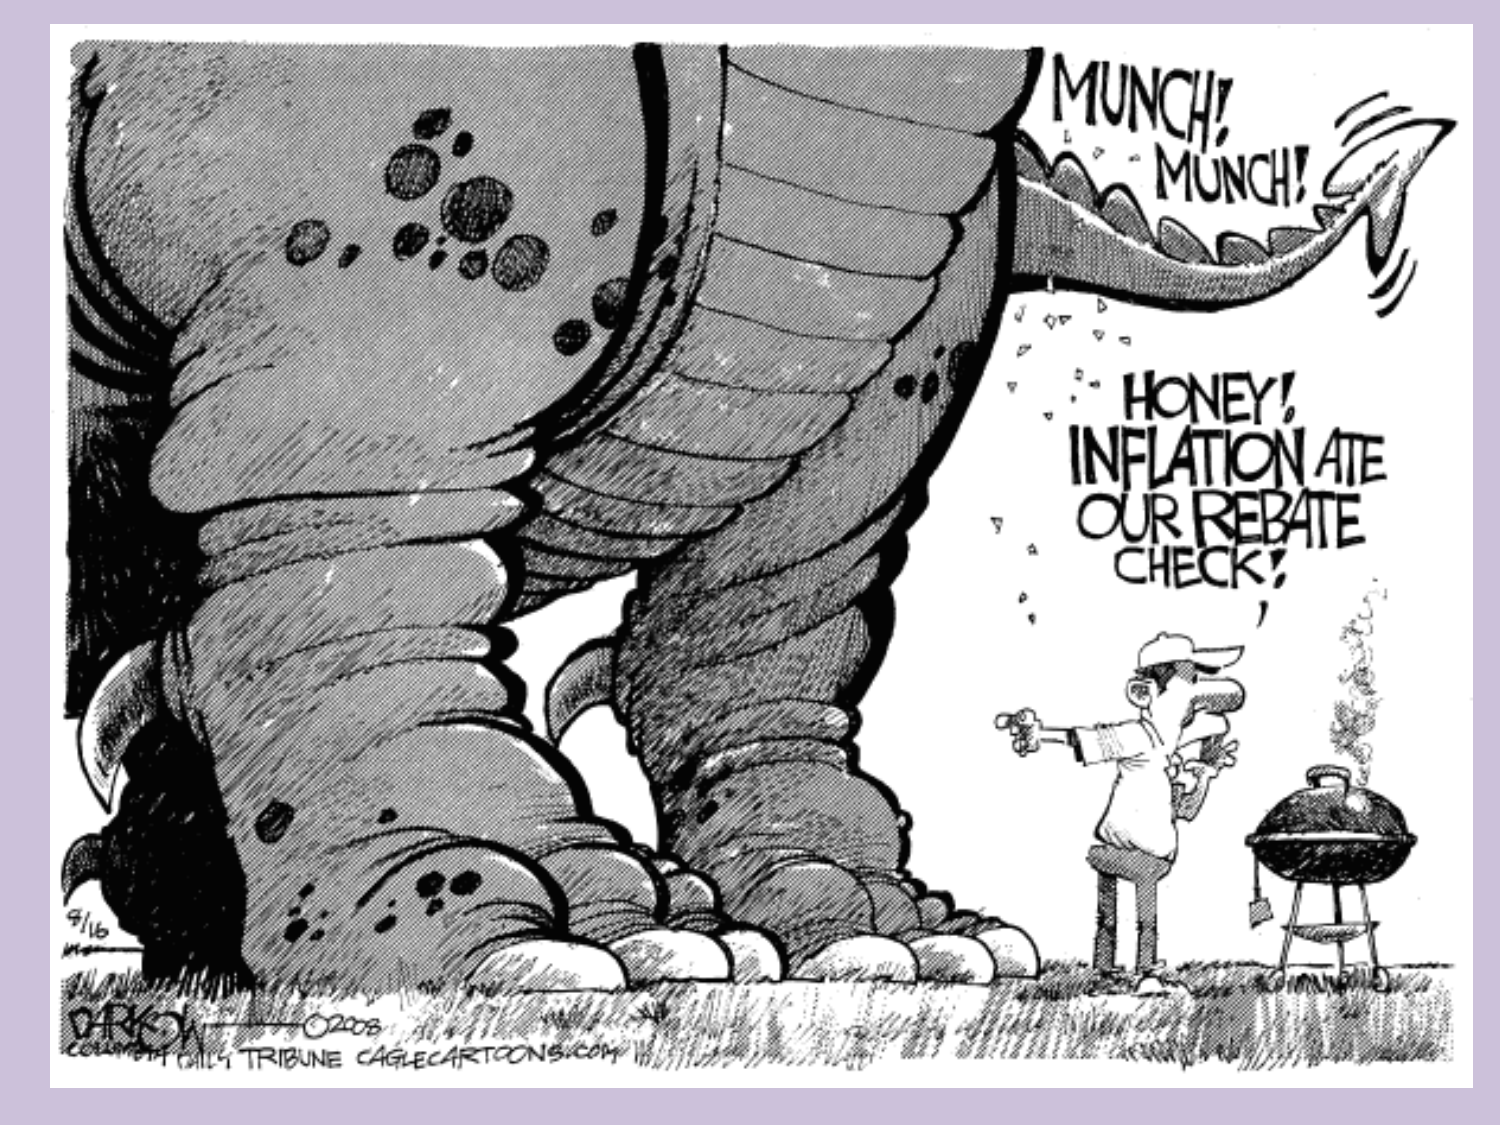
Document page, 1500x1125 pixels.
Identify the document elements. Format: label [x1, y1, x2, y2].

picture [49, 24, 1473, 1088]
